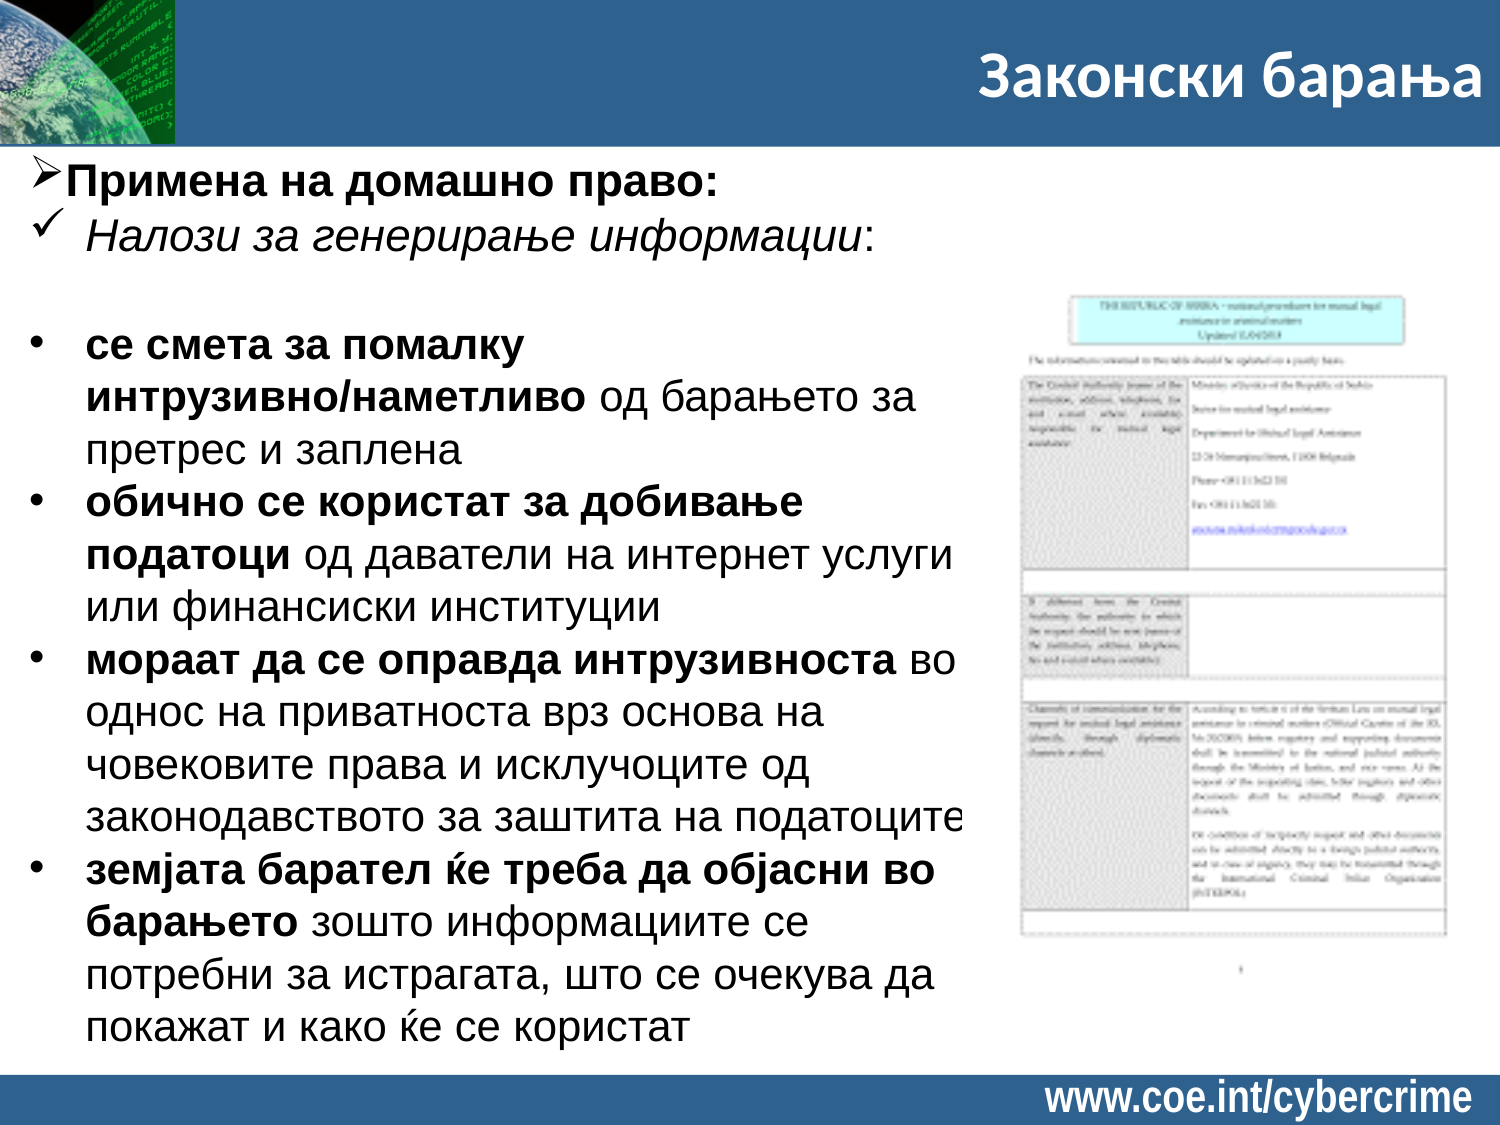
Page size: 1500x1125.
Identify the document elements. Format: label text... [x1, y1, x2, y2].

text_box [0, 1073, 1030, 1125]
picture [962, 231, 1500, 1022]
picture [0, 0, 175, 144]
text_box www.coe.int/cybercrime [1030, 1059, 1500, 1125]
text_box Законски барања [179, 0, 1500, 149]
text_box Примена на домашно право: Налози за генерирање информации: се смета за помалку интрузивно/наметливо од барањето за претрес и заплена обично се користат за добивање податоци од даватели на интернет услуги или финансиски институции мораат да се оправда интрузивноста во однос на приватноста врз основа на човековите права и исклучоците од законодавството за заштита на податоците земјата барател ќе треба да објасни во барањето зошто информациите се потребни за истрагата, што се очекува да покажат и како ќе се користат [14, 143, 984, 1058]
